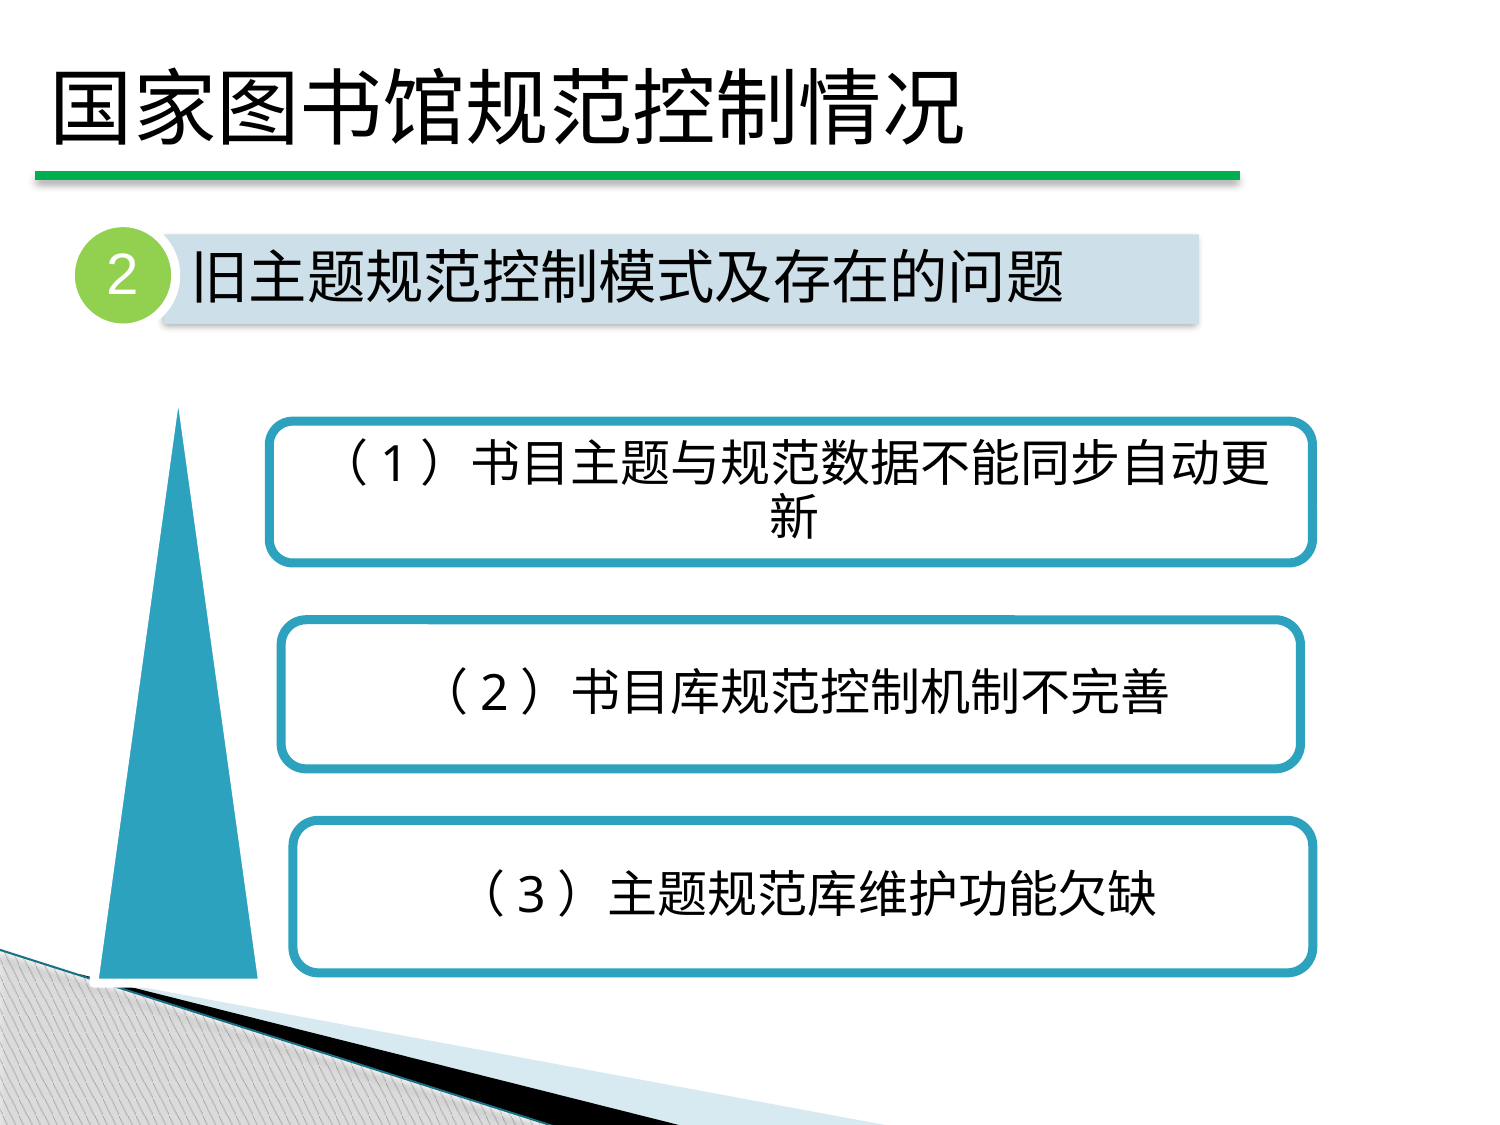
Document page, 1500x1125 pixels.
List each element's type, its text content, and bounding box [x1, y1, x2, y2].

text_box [70, 222, 1199, 329]
text_box 国家图书馆规范控制情况 [35, 46, 1386, 164]
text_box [93, 316, 1426, 984]
